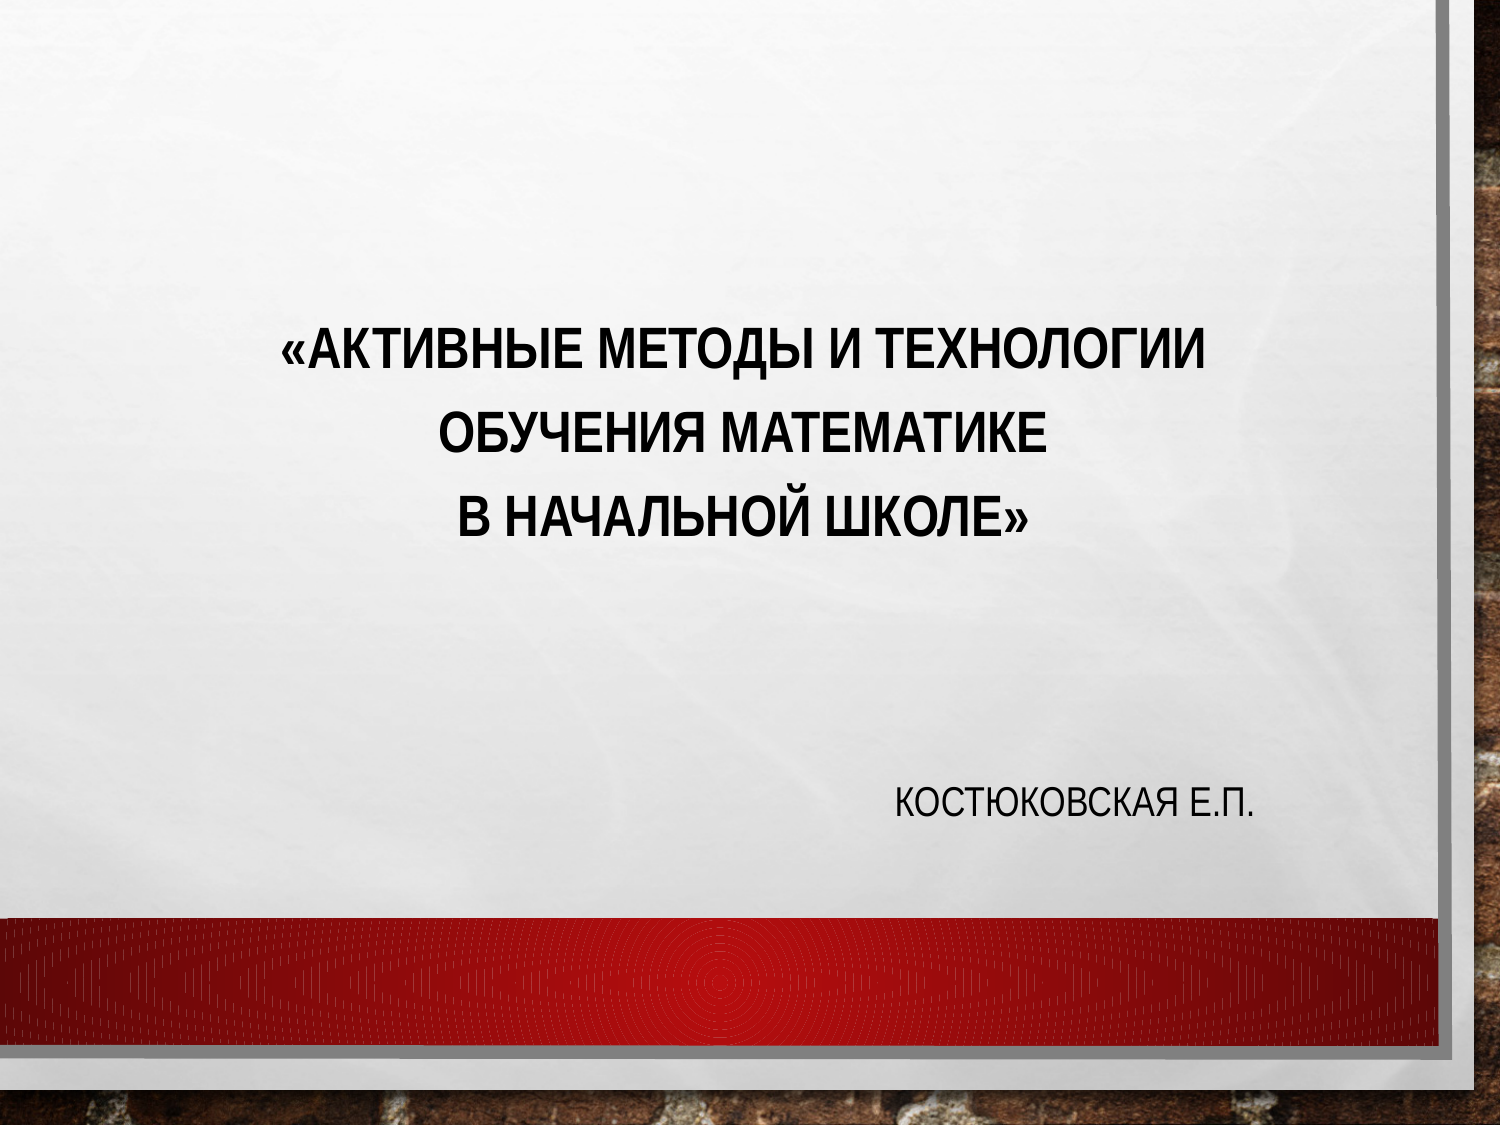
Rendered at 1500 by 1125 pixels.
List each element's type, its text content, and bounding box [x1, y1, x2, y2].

picture [0, 0, 1500, 1125]
list «Активные методы и технологии обучения математике в начальной школе» Костюковская Е.П. [125, 112, 1363, 1012]
